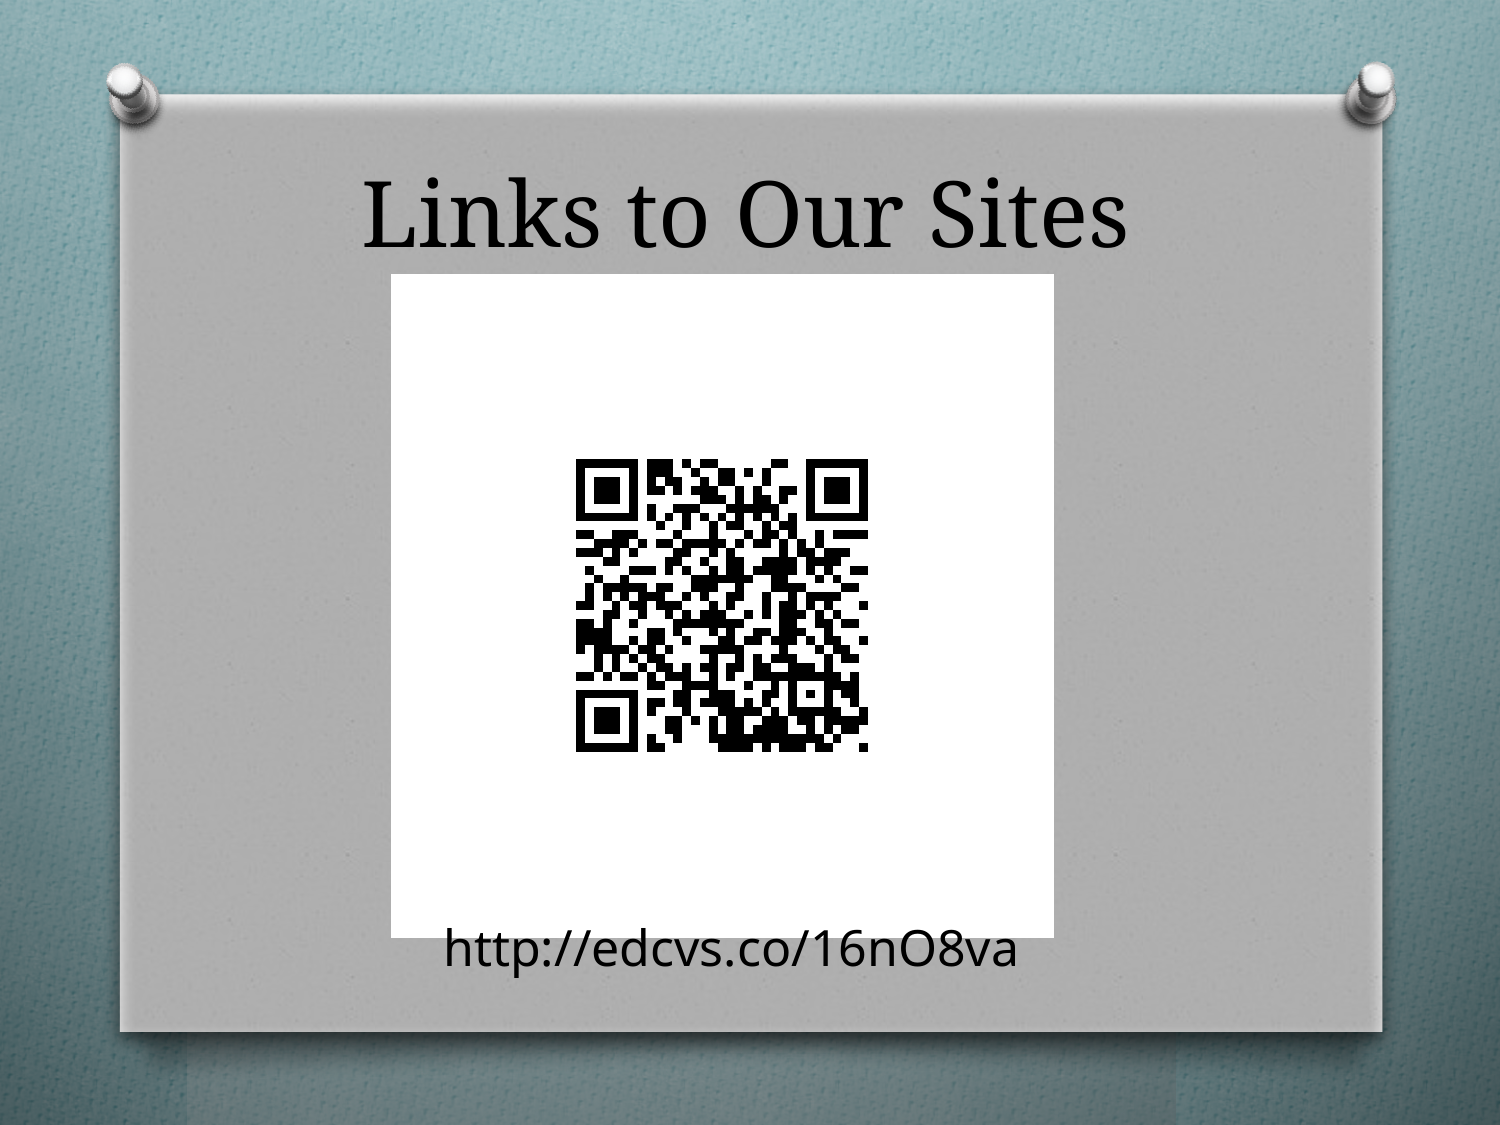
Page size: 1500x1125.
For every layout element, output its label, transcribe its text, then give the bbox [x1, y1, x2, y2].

picture [391, 274, 1055, 938]
picture [75, 29, 198, 153]
title Links to Our Sites [174, 112, 1318, 310]
text_box http://edcvs.co/16nO8va [412, 938, 1050, 984]
picture [1317, 35, 1439, 156]
